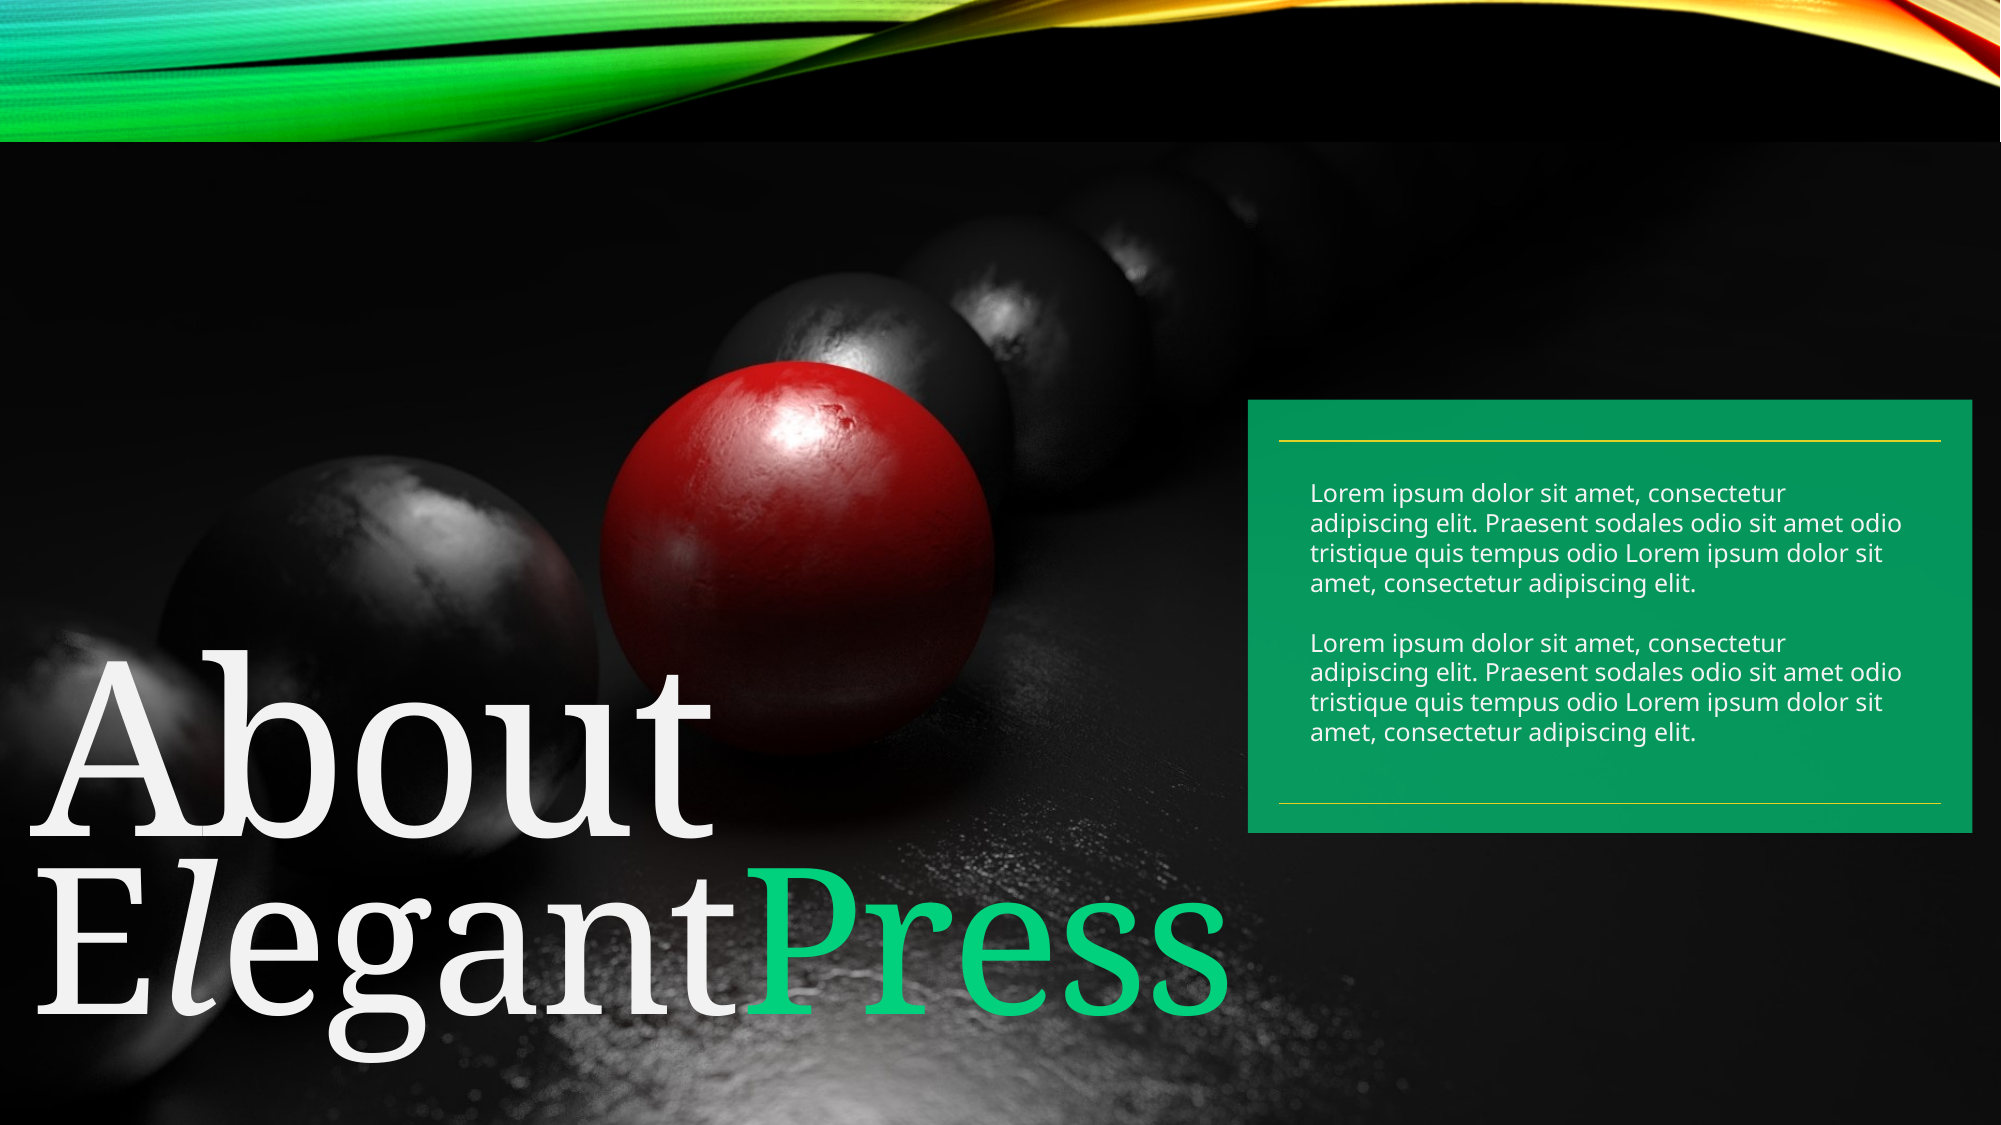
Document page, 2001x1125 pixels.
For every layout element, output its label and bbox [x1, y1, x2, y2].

text_box [0, 141, 2000, 1125]
picture [0, 0, 2000, 141]
